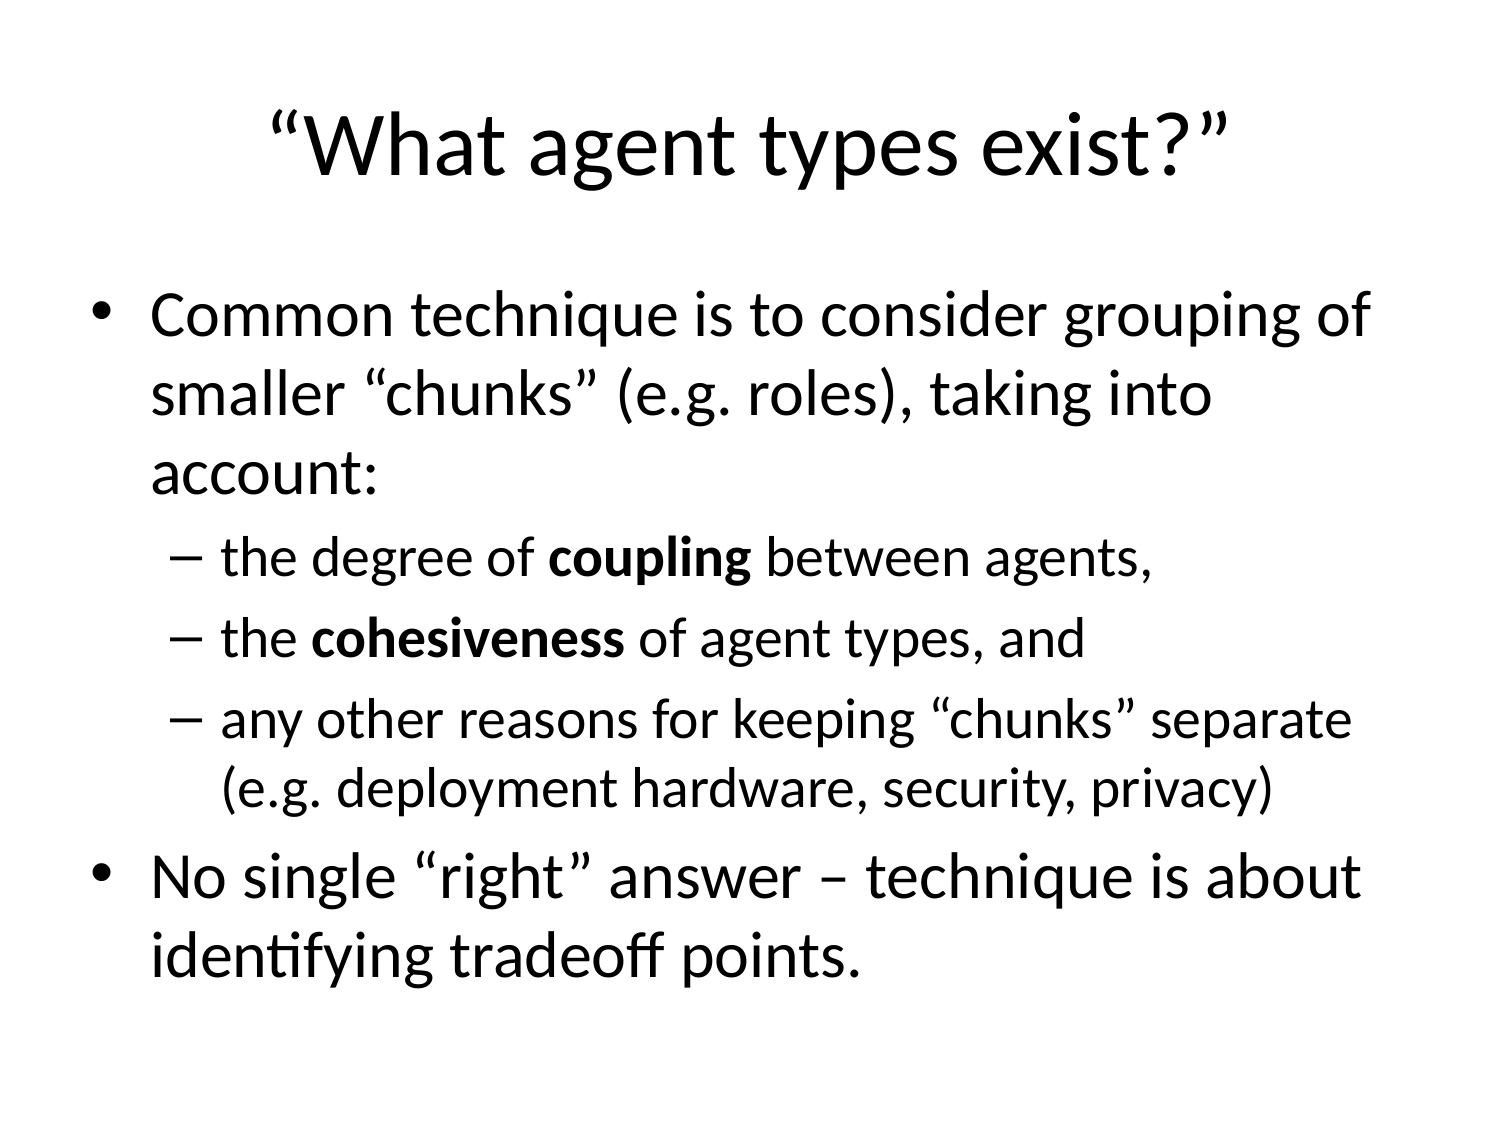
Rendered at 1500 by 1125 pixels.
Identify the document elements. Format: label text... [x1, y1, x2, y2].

list Common technique is to consider grouping of smaller “chunks” (e.g. roles), taking into account: the degree of coupling between agents, the cohesiveness of agent types, and any other reasons for keeping “chunks” separate (e.g. deployment hardware, security, privacy) No single “right” answer – technique is about identifying tradeoff points. [75, 262, 1425, 1005]
title “What agent types exist?” [75, 45, 1425, 233]
